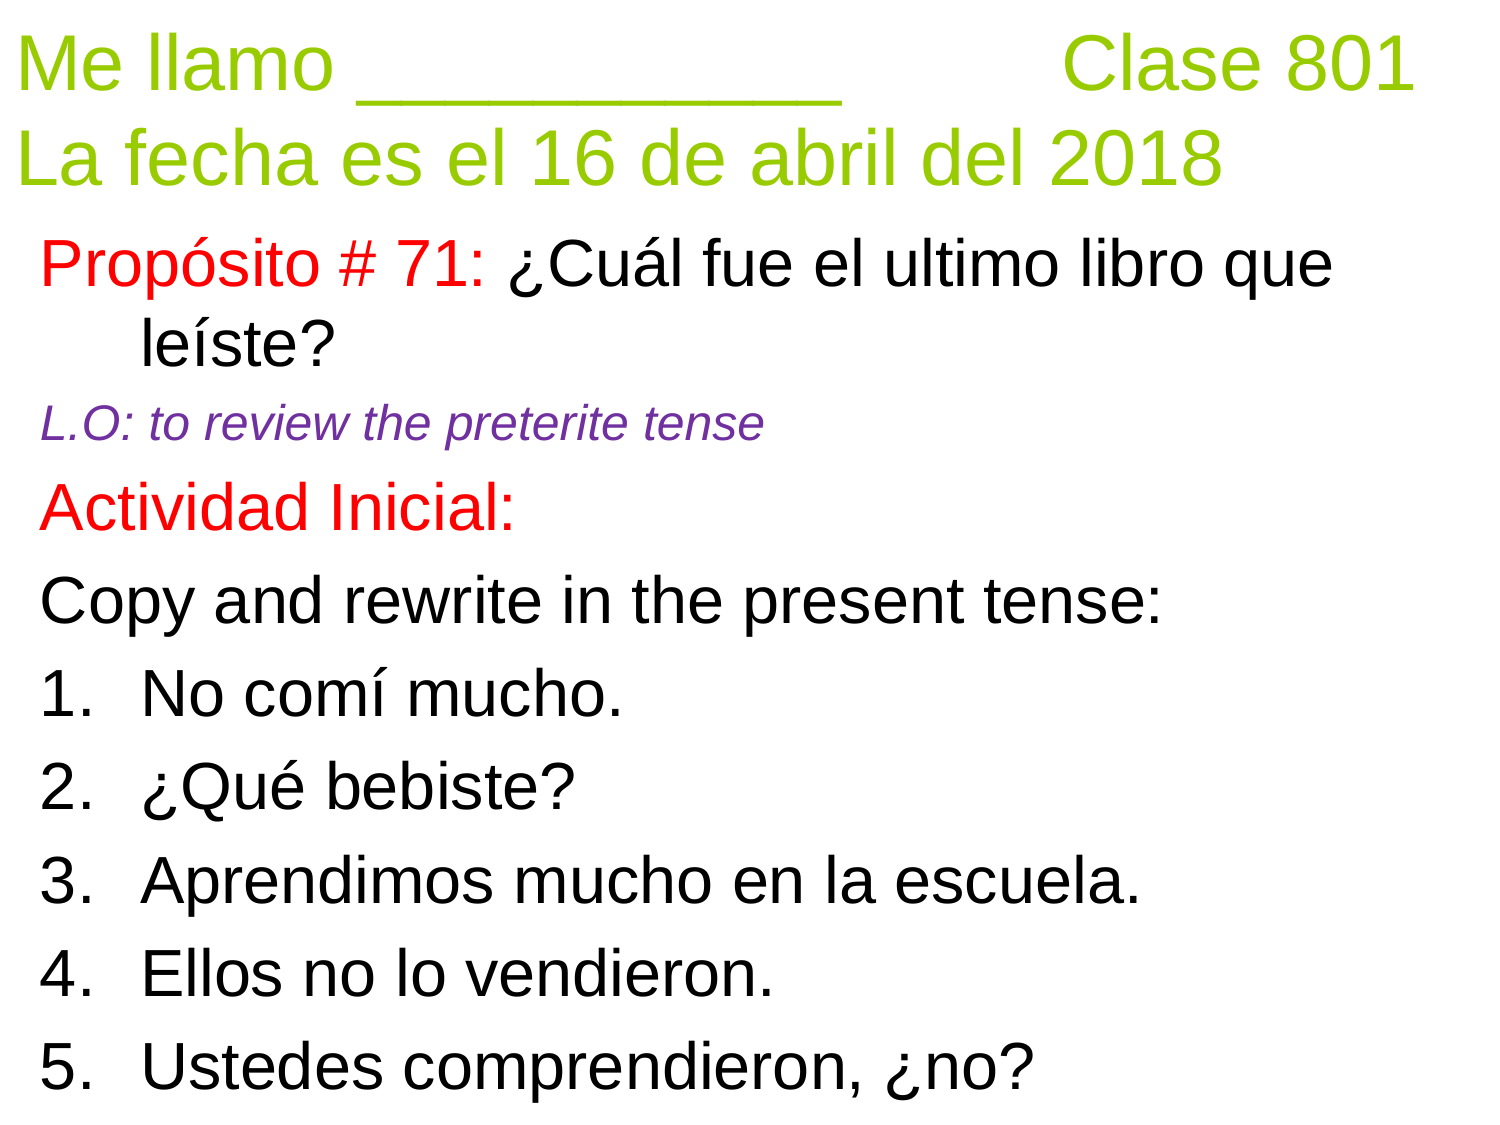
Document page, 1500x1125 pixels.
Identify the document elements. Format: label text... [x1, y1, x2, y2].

list Propósito # 71: ¿Cuál fue el ultimo libro que leíste? L.O: to review the preterite tense Actividad Inicial: Copy and rewrite in the present tense: No comí mucho. ¿Qué bebiste? Aprendimos mucho en la escuela. Ellos no lo vendieron. Ustedes comprendieron, ¿no? [24, 212, 1475, 1100]
title Me llamo ___________ Clase 801 La fecha es el 16 de abril del 2018 [0, 12, 1500, 200]
